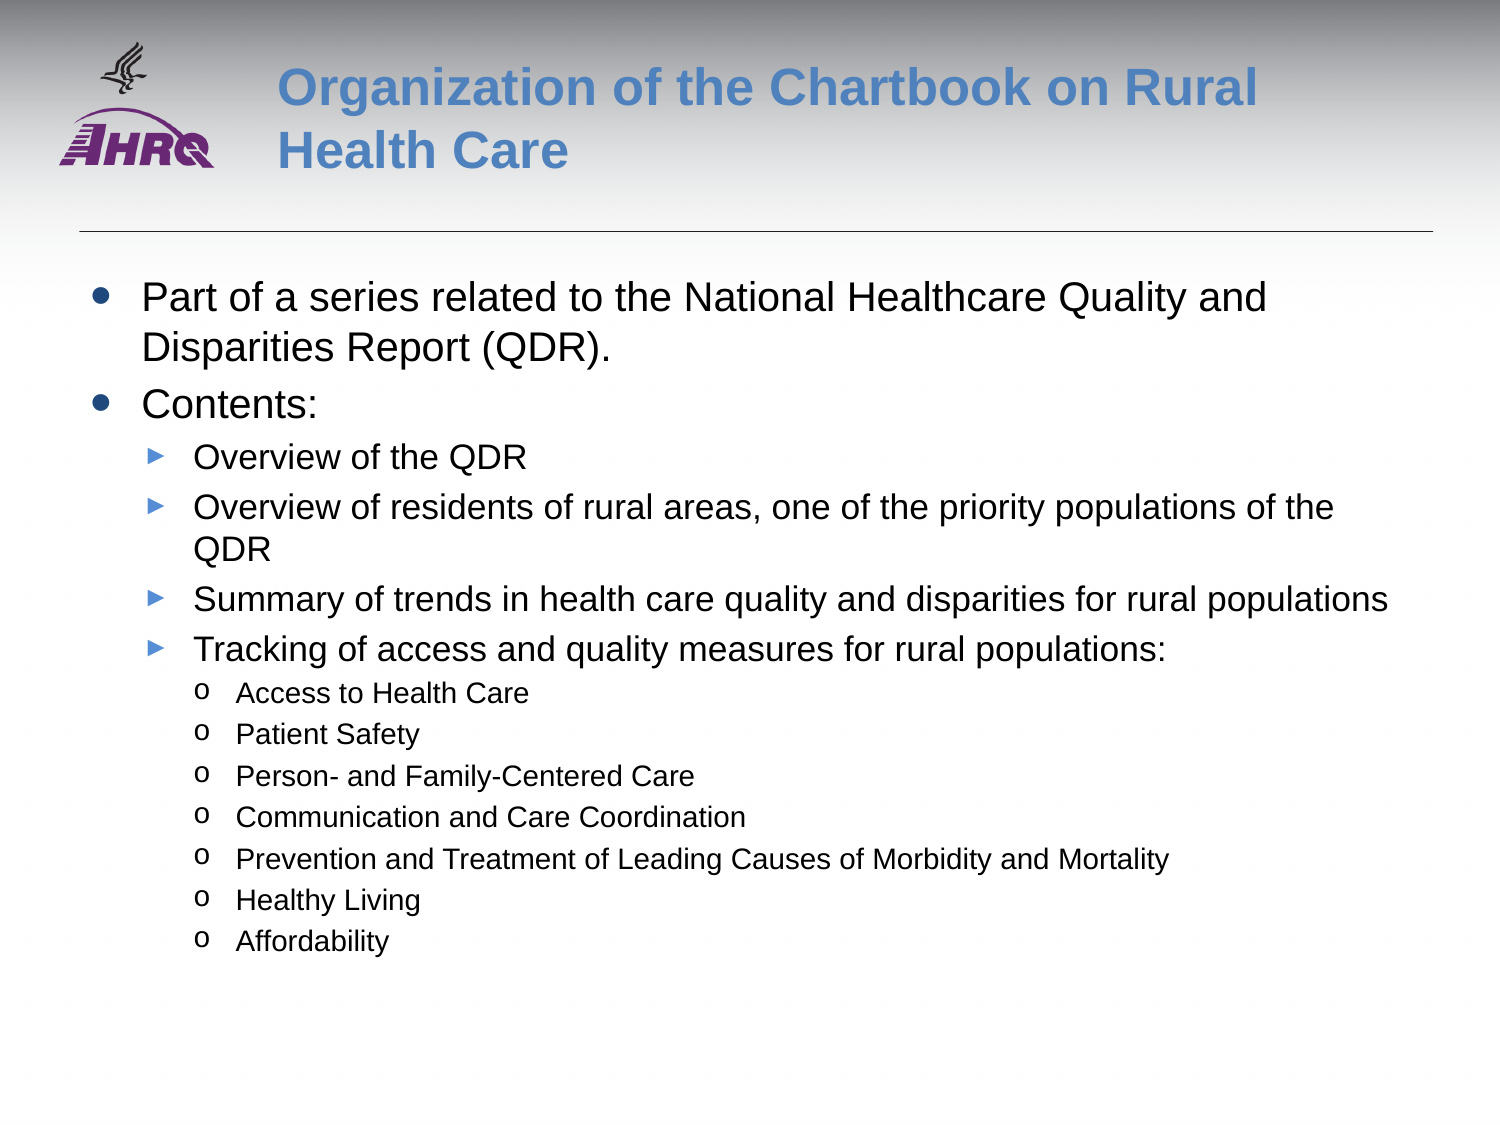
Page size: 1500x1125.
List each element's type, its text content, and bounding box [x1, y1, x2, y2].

picture [0, 0, 1500, 1125]
title Organization of the Chartbook on Rural Health Care [262, 45, 1425, 188]
list Part of a series related to the National Healthcare Quality and Disparities Report (QDR). Contents: Overview of the QDR Overview of residents of rural areas, one of the priority populations of the QDR Summary of trends in health care quality and disparities for rural populations Tracking of access and quality measures for rural populations: Access to Health Care Patient Safety Person- and Family-Centered Care Communication and Care Coordination Prevention and Treatment of Leading Causes of Morbidity and Mortality Healthy Living Affordability [75, 262, 1425, 1005]
